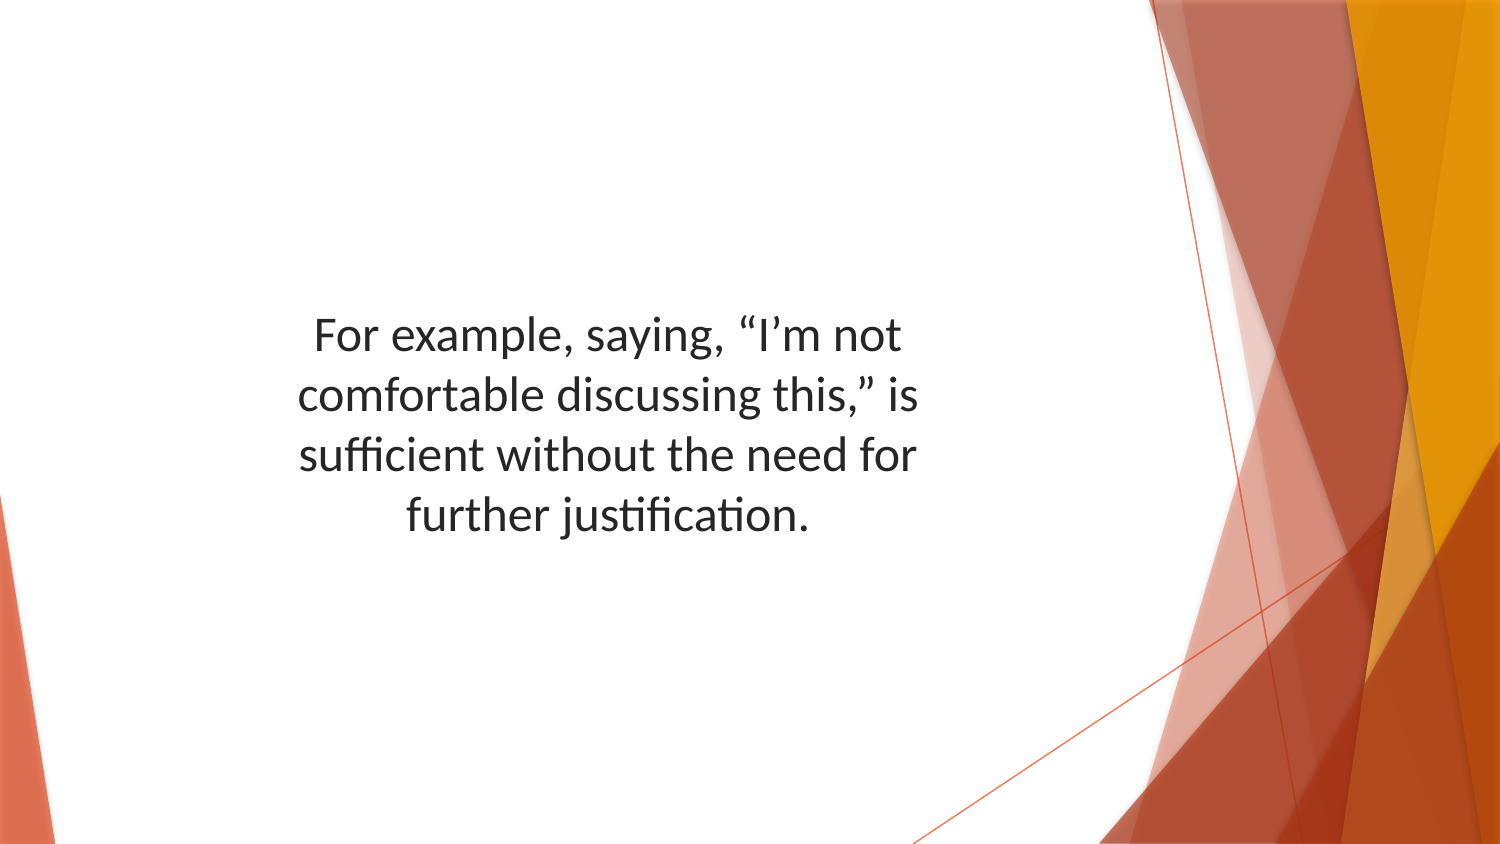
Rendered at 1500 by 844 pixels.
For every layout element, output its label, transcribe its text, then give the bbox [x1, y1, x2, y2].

list For example, saying, “I’m not comfortable discussing this,” is sufficient without the need for further justification. [265, 114, 951, 729]
